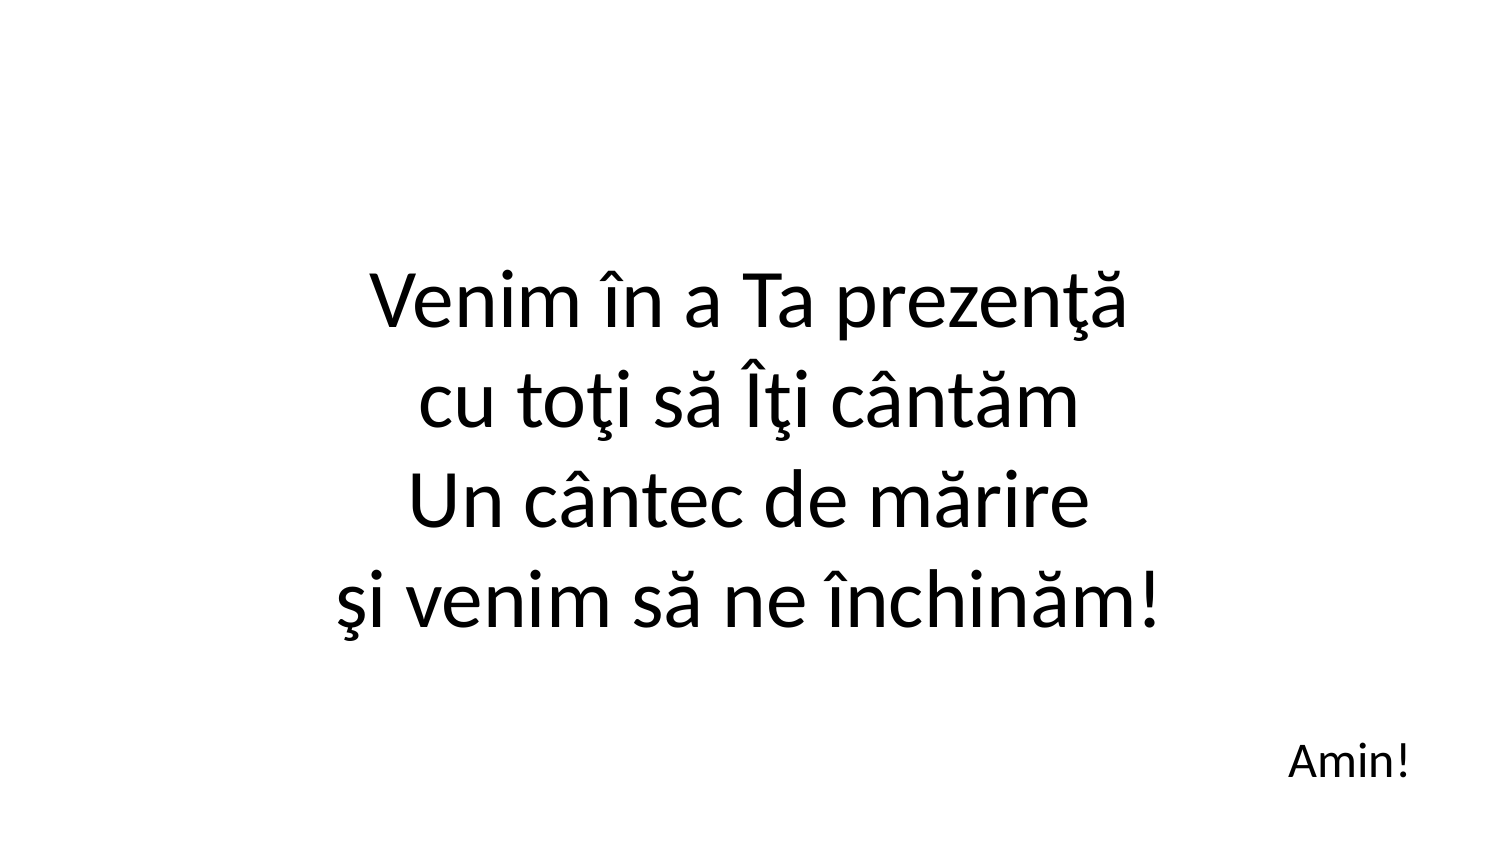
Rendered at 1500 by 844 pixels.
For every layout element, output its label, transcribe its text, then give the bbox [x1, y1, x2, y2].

text_box Venim în a Ta prezenţă cu toţi să Îţi cântăm Un cântec de mărire şi venim să ne închinăm! [320, 192, 1180, 652]
text_box Amin! [1273, 674, 1427, 795]
